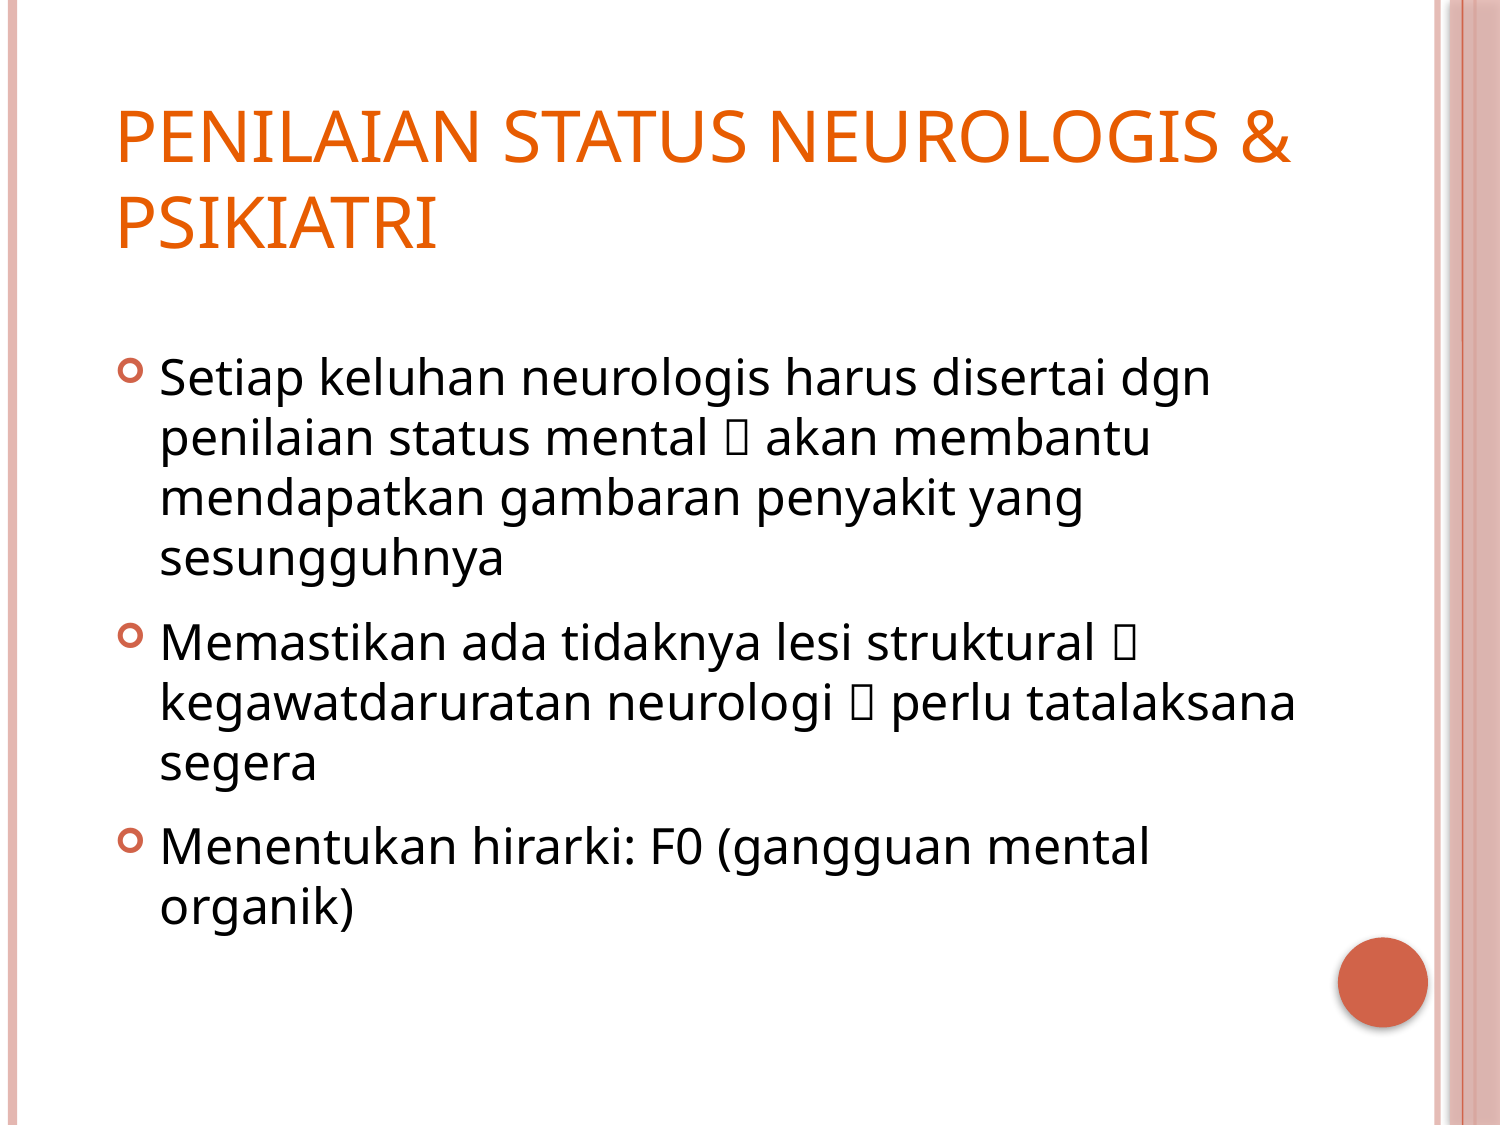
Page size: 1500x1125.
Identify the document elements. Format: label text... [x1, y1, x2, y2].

list Setiap keluhan neurologis harus disertai dgn penilaian status mental  akan membantu mendapatkan gambaran penyakit yang sesungguhnya Memastikan ada tidaknya lesi struktural  kegawatdaruratan neurologi  perlu tatalaksana segera Menentukan hirarki: F0 (gangguan mental organik) [99, 337, 1325, 988]
title Penilaian status neurologis & psikiatri [99, 82, 1325, 271]
